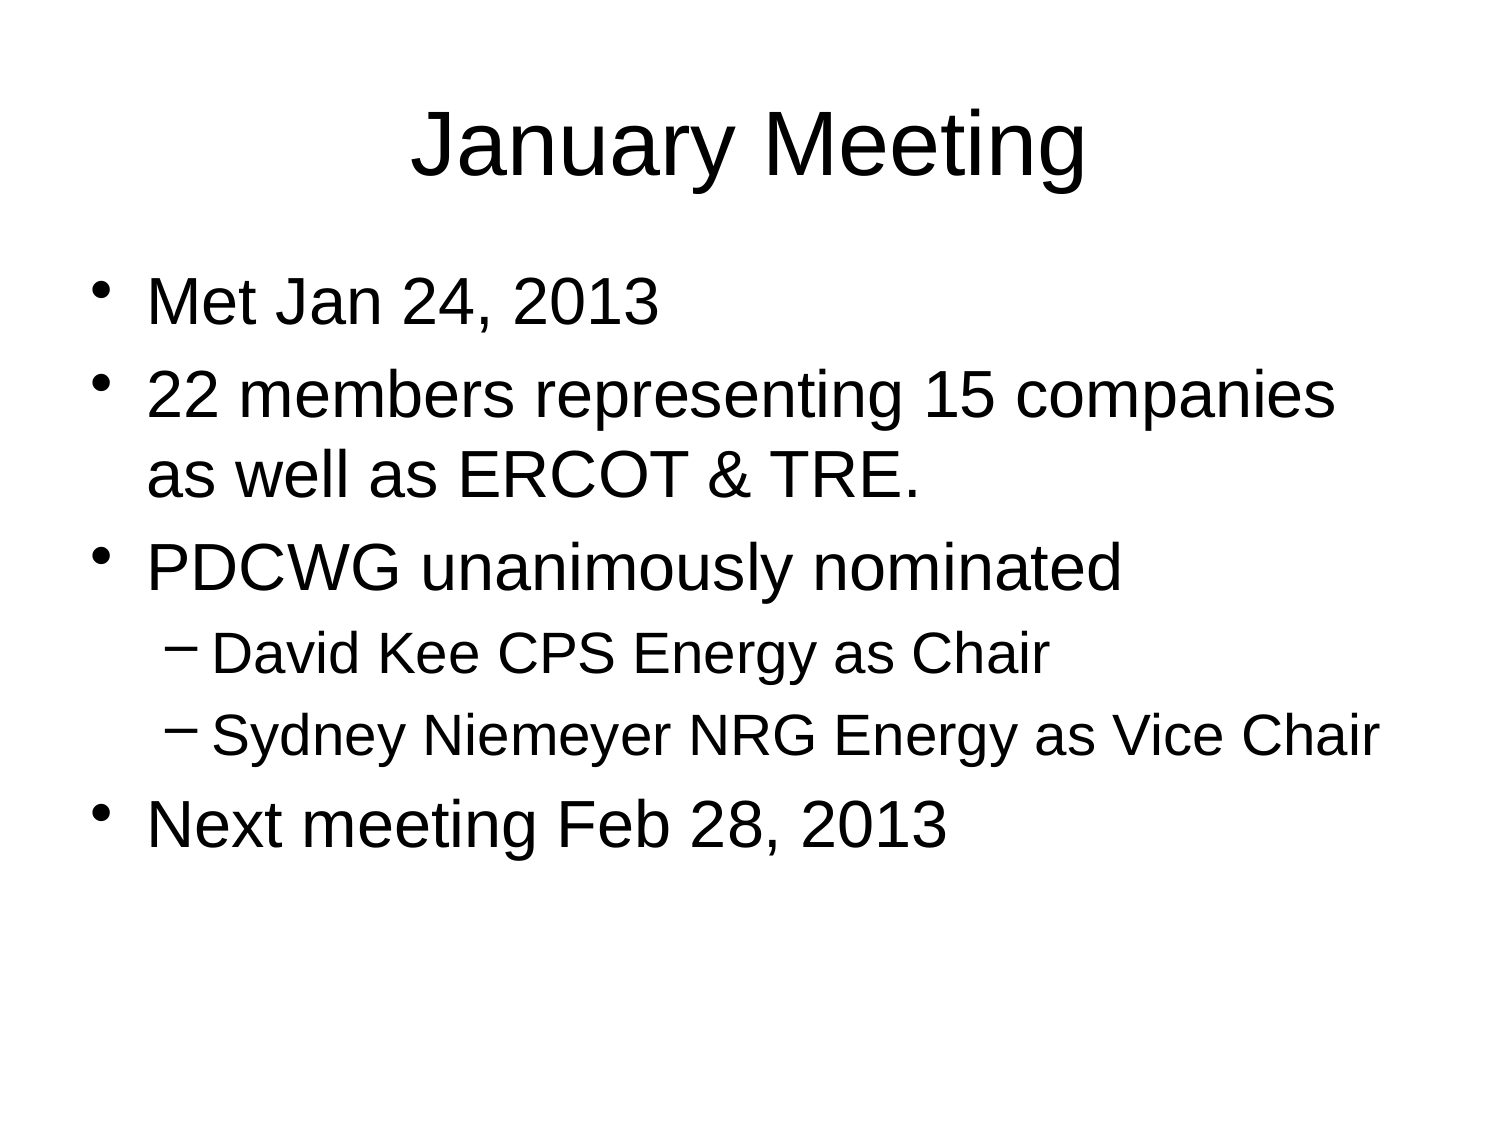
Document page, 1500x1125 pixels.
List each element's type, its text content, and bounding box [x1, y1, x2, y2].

title January Meeting [74, 44, 1426, 233]
list Met Jan 24, 2013 22 members representing 15 companies as well as ERCOT & TRE. PDCWG unanimously nominated David Kee CPS Energy as Chair Sydney Niemeyer NRG Energy as Vice Chair Next meeting Feb 28, 2013 [74, 249, 1401, 1088]
